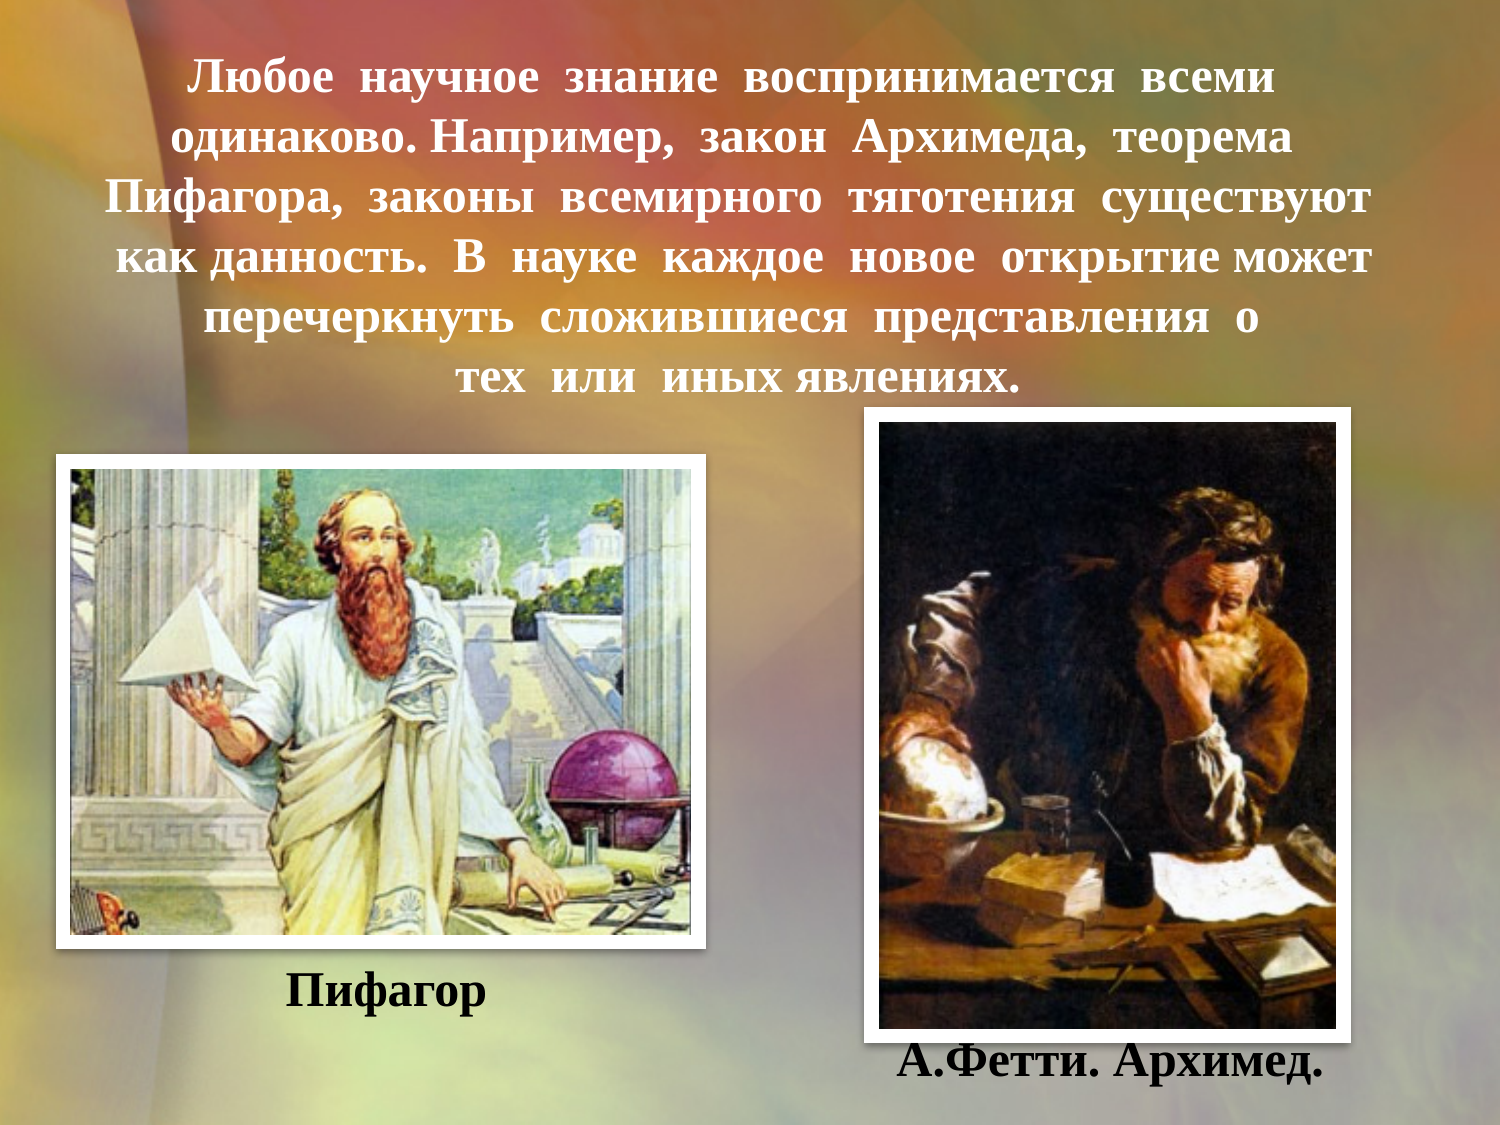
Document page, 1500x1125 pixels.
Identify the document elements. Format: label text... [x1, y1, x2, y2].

text_box А.Фетти. Архимед. [881, 1035, 1339, 1095]
text_box Любое научное знание воспринимается всеми одинаково. Например, закон Архимеда, теорема Пифагора, законы всемирного тяготения существуют как данность. В науке каждое новое открытие может перечеркнуть сложившиеся представления о тех или иных явлениях. [58, 35, 1430, 410]
picture [0, 0, 1500, 1125]
text_box Пифагор [270, 949, 502, 1024]
